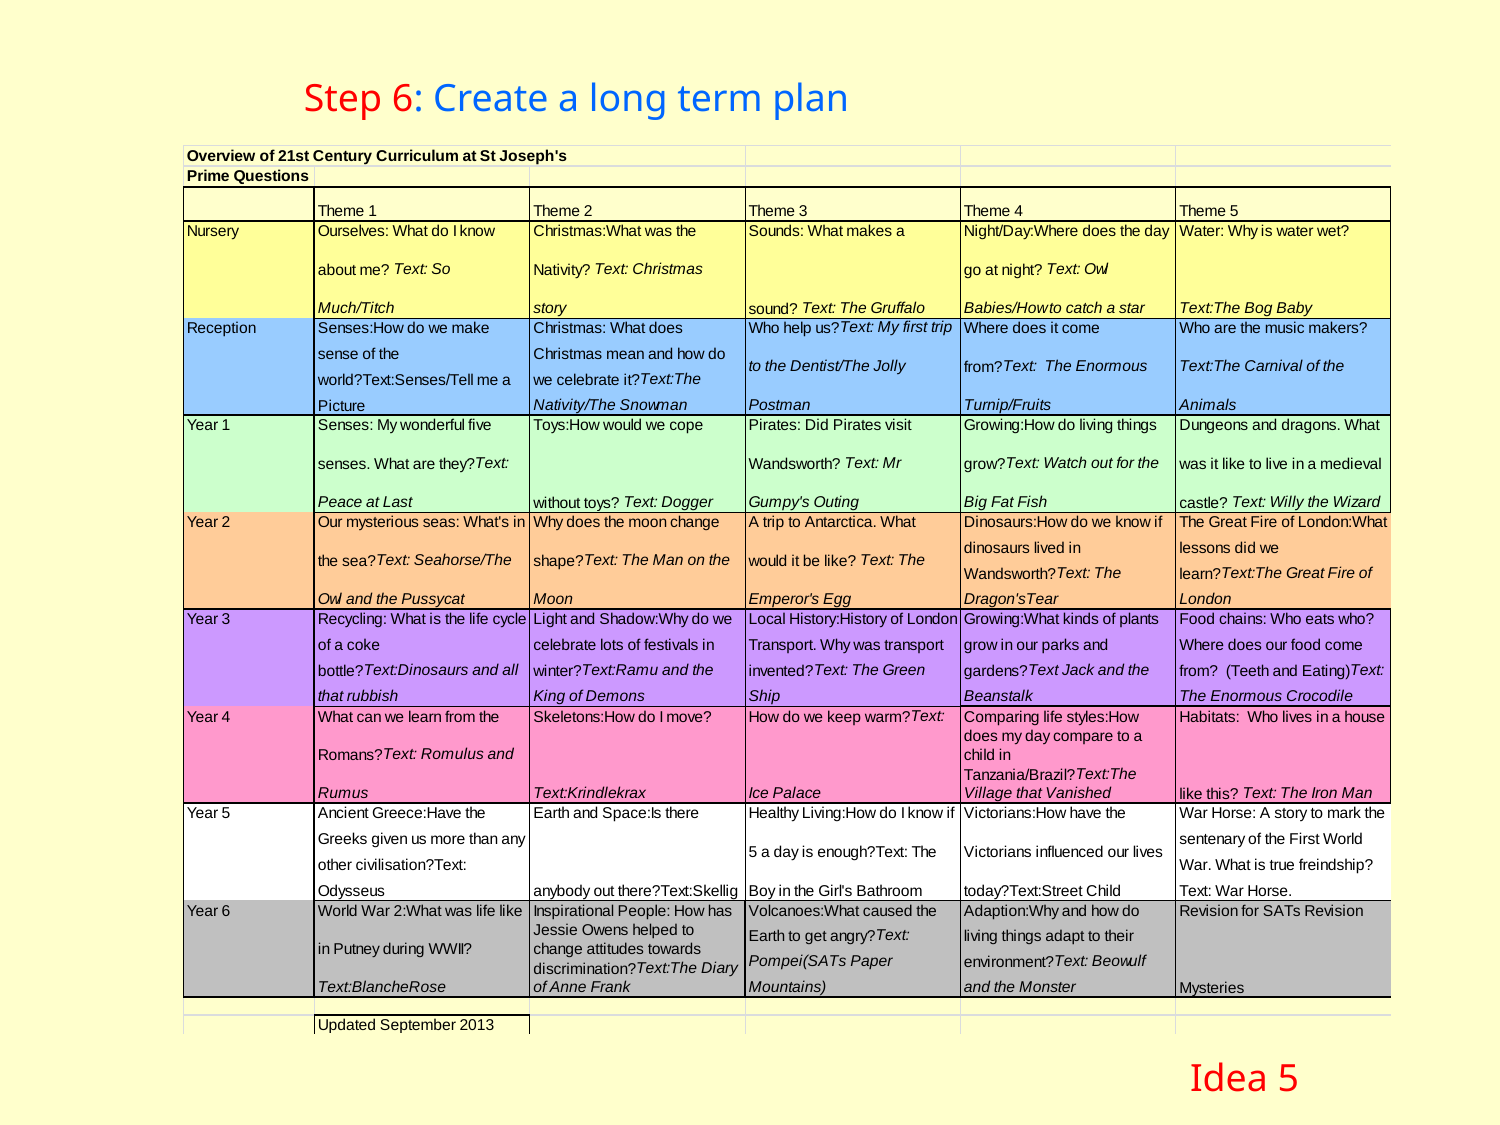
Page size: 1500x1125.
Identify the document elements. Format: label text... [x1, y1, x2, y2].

text_box Idea 5 [1175, 1046, 1400, 1107]
text_box Step 6: Create a long term plan [289, 66, 1199, 127]
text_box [182, 144, 1393, 1036]
